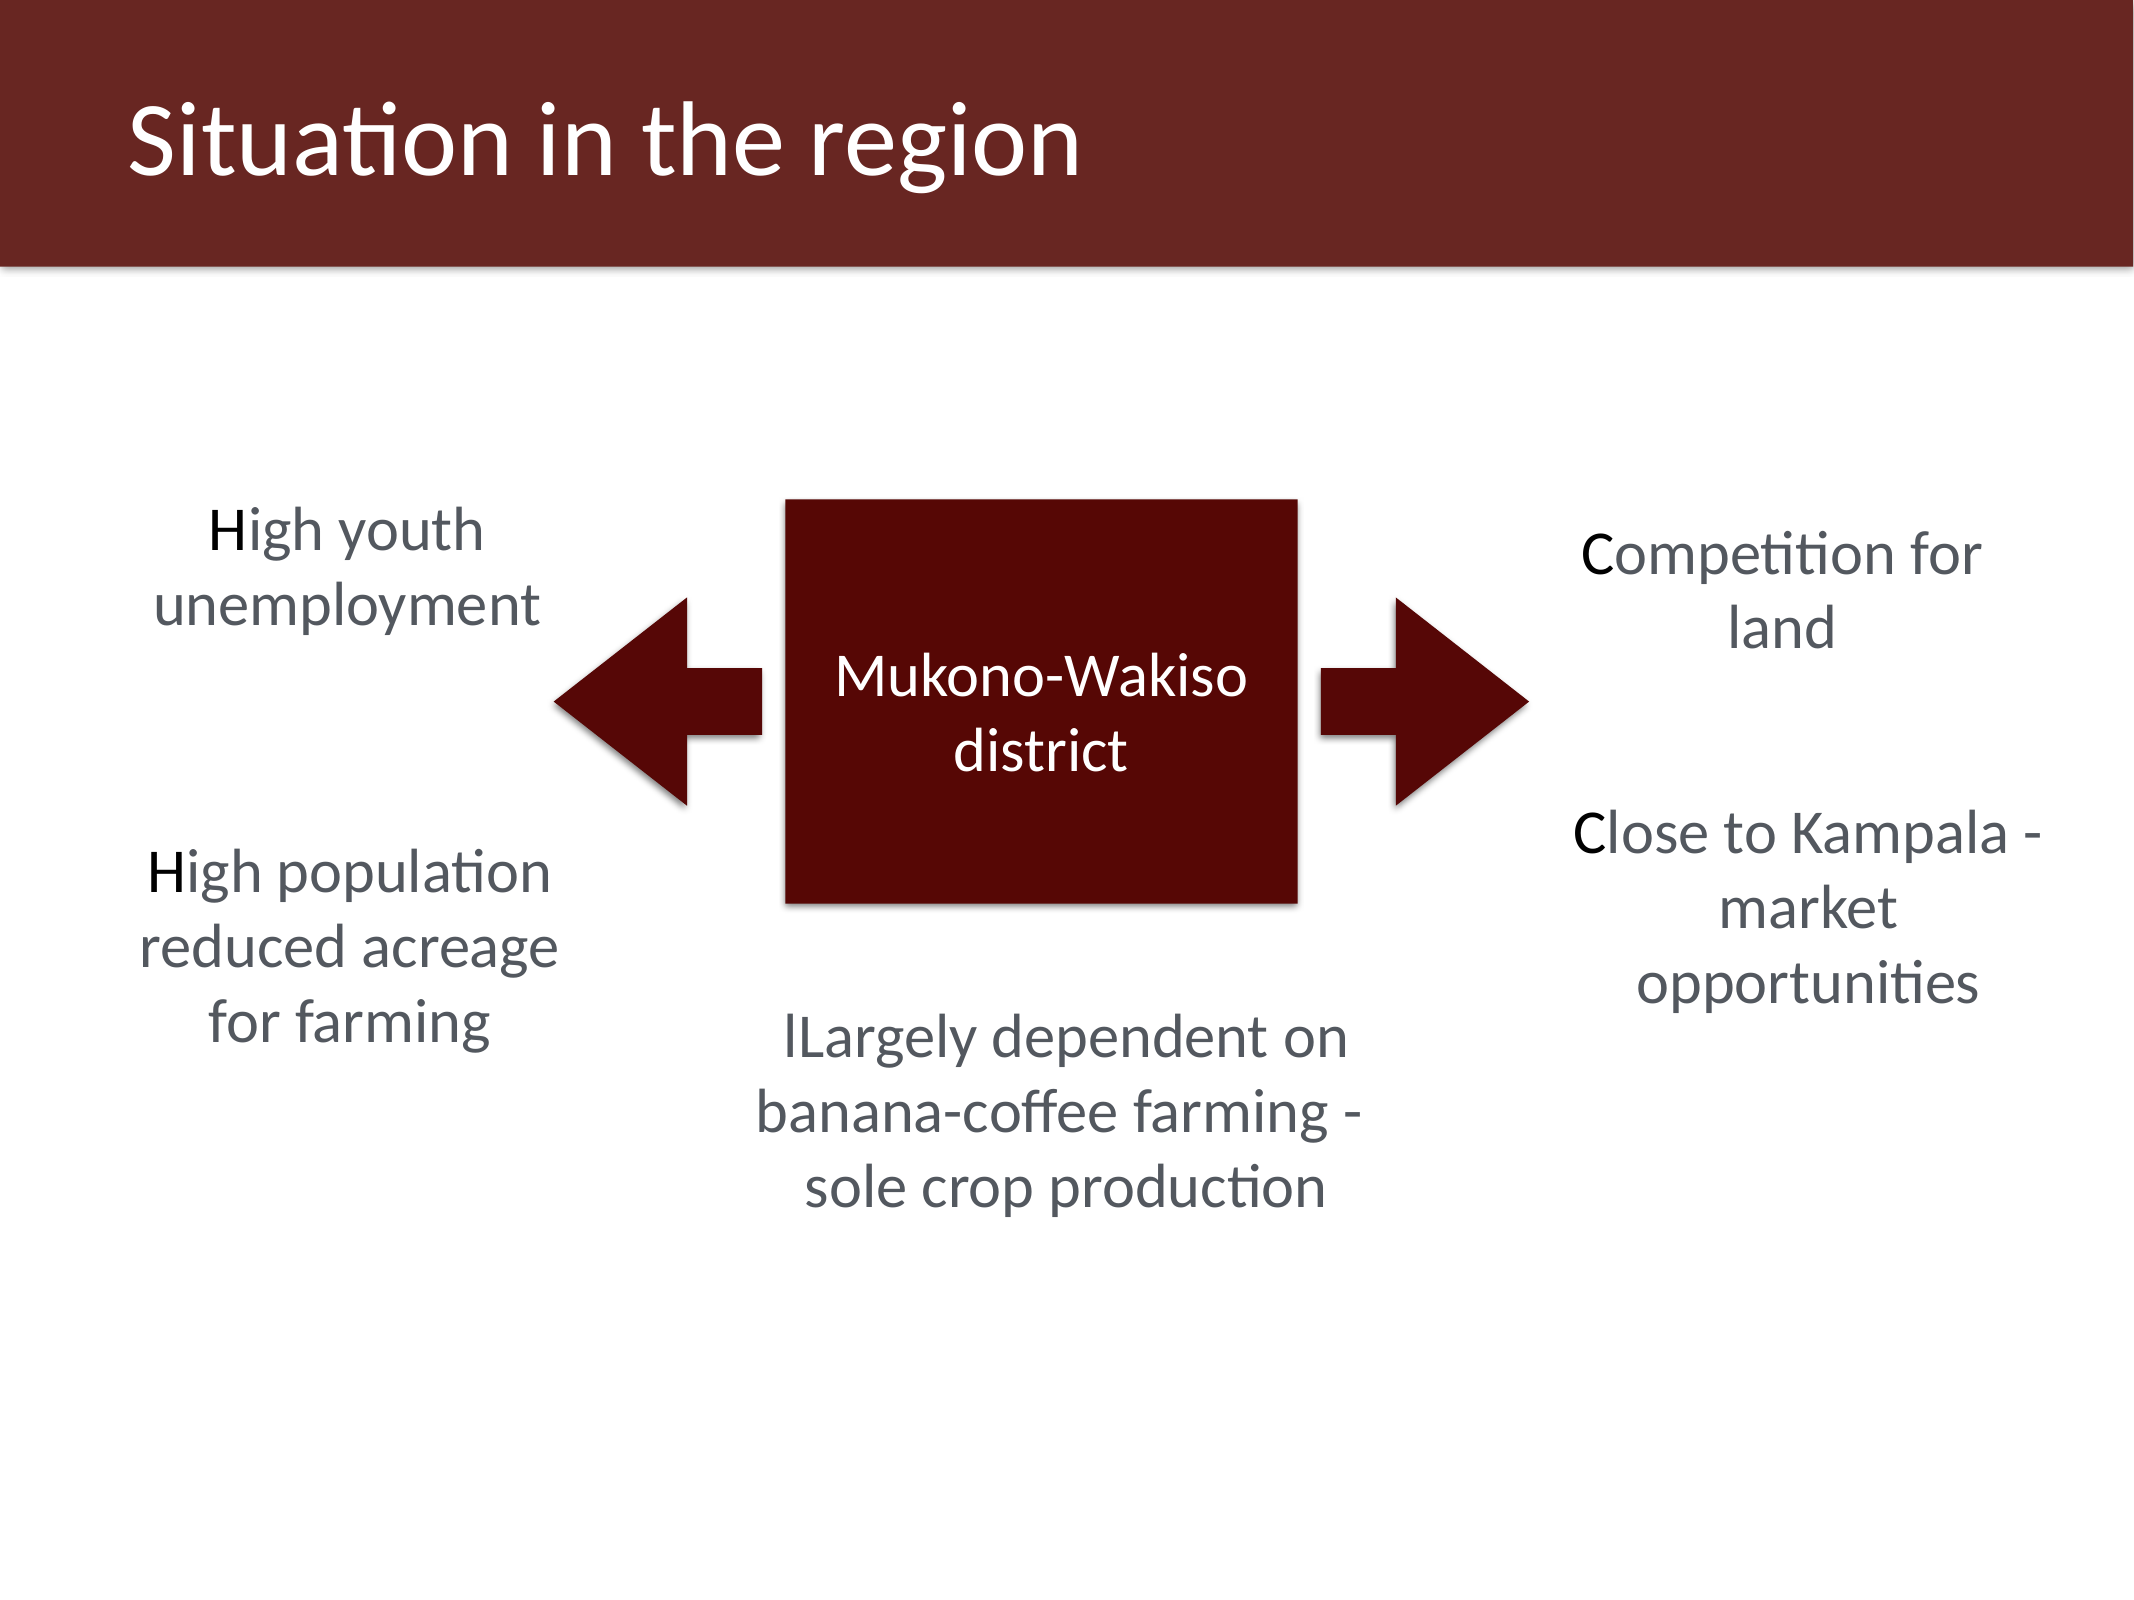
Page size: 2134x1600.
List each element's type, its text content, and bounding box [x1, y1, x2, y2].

text_box Mukono-Wakiso district [811, 626, 1272, 793]
text_box Close to Kampala - market opportunities [1552, 783, 2065, 1025]
text_box [1320, 597, 1530, 806]
text_box High population reduced acreage for farming [93, 821, 606, 1063]
text_box High youth unemployment [46, 479, 648, 647]
text_box [785, 499, 1298, 904]
text_box lLargely dependent on banana-coffee farming - sole crop production [734, 987, 1400, 1229]
text_box Competition for land [1552, 503, 2013, 670]
title Situation in the region [106, 0, 2027, 267]
text_box [553, 597, 763, 806]
